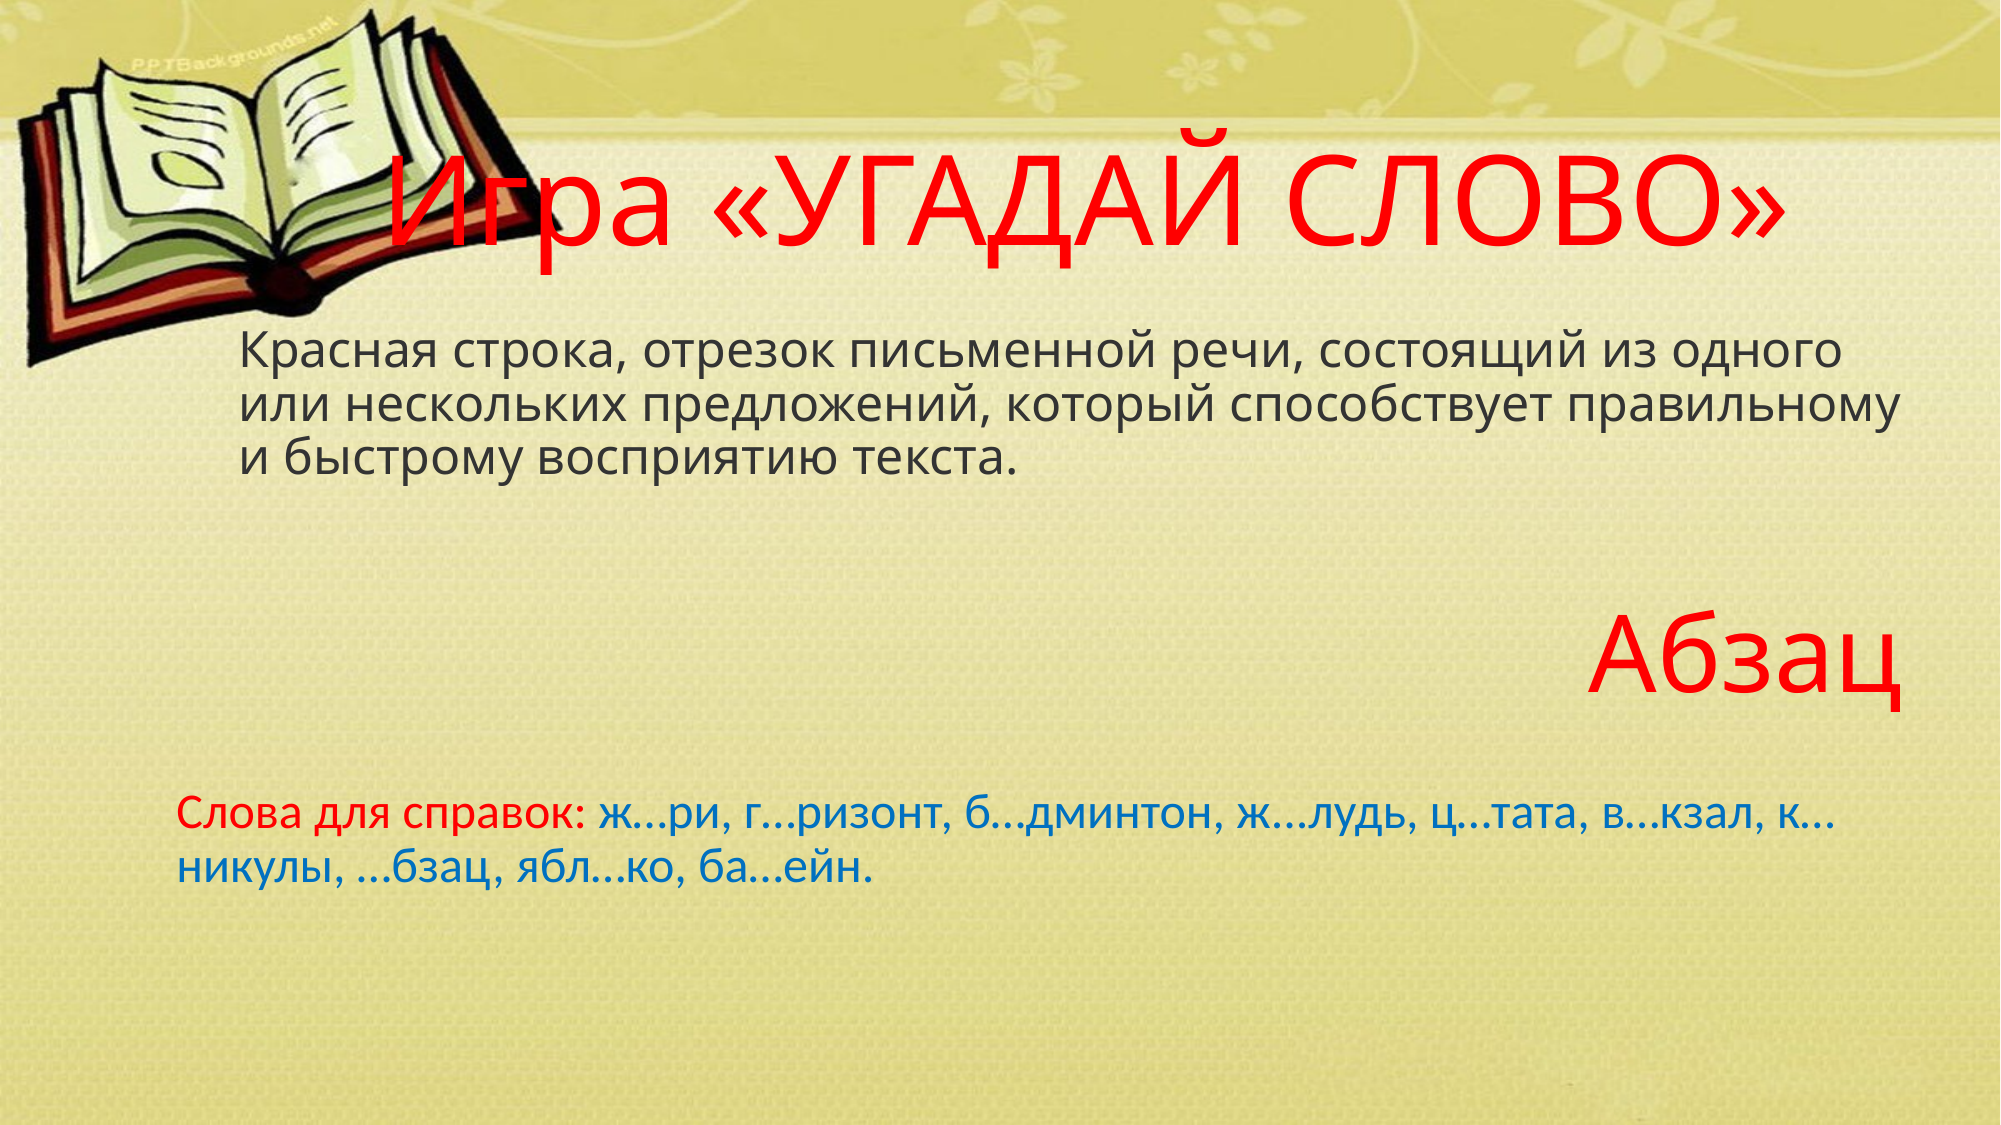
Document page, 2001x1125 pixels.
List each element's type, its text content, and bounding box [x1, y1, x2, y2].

text_box Игра «УГАДАЙ СЛОВО» [223, 62, 1949, 281]
picture [0, 0, 2001, 1125]
text_box Слова для справок: ж…ри, г…ризонт, б…дминтон, ж...лудь, ц…тата, в…кзал, к…никулы, …бзац, ябл…ко, ба…ейн. [161, 777, 1887, 1024]
list Красная строка, отрезок письменной речи, состоящий из одного или нескольких предложений, который способствует правильному и быстрому восприятию текста. [223, 316, 1949, 563]
text_box Абзац [933, 592, 1918, 724]
